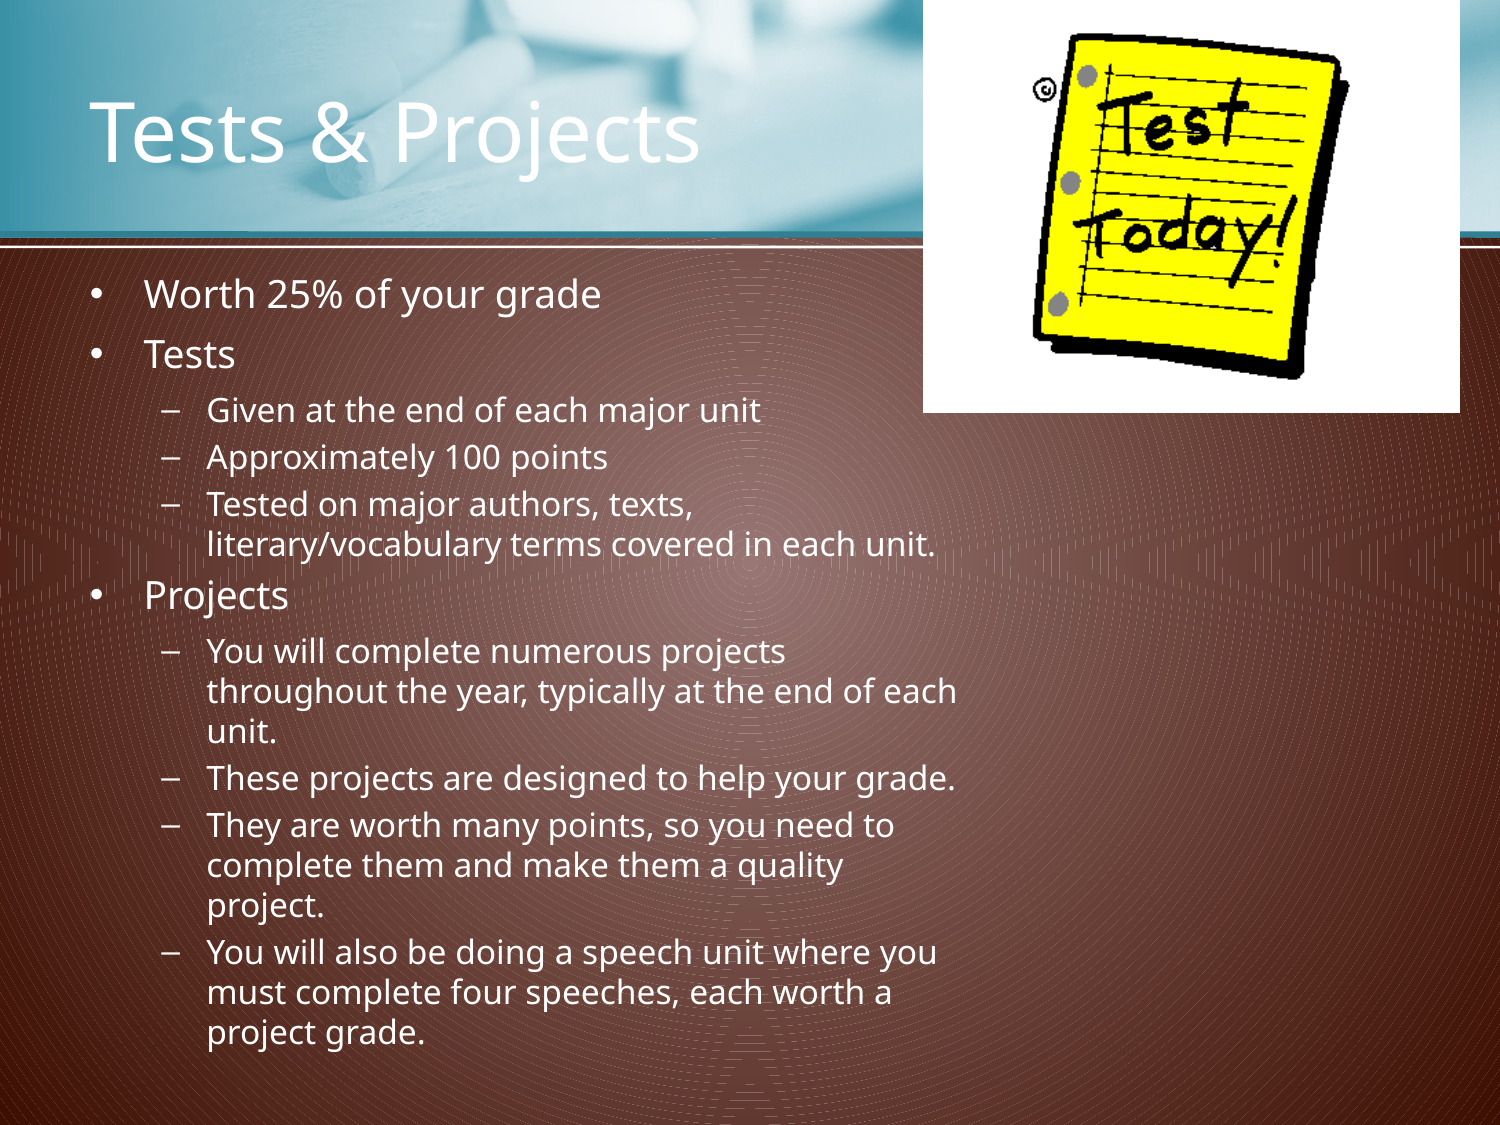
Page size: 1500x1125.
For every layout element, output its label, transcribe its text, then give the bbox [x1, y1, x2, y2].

picture [923, 0, 1460, 413]
title Tests & Projects [75, 24, 917, 233]
list Worth 25% of your grade Tests Given at the end of each major unit Approximately 100 points Tested on major authors, texts, literary/vocabulary terms covered in each unit. Projects You will complete numerous projects throughout the year, typically at the end of each unit. These projects are designed to help your grade. They are worth many points, so you need to complete them and make them a quality project. You will also be doing a speech unit where you must complete four speeches, each worth a project grade. [75, 262, 975, 1088]
